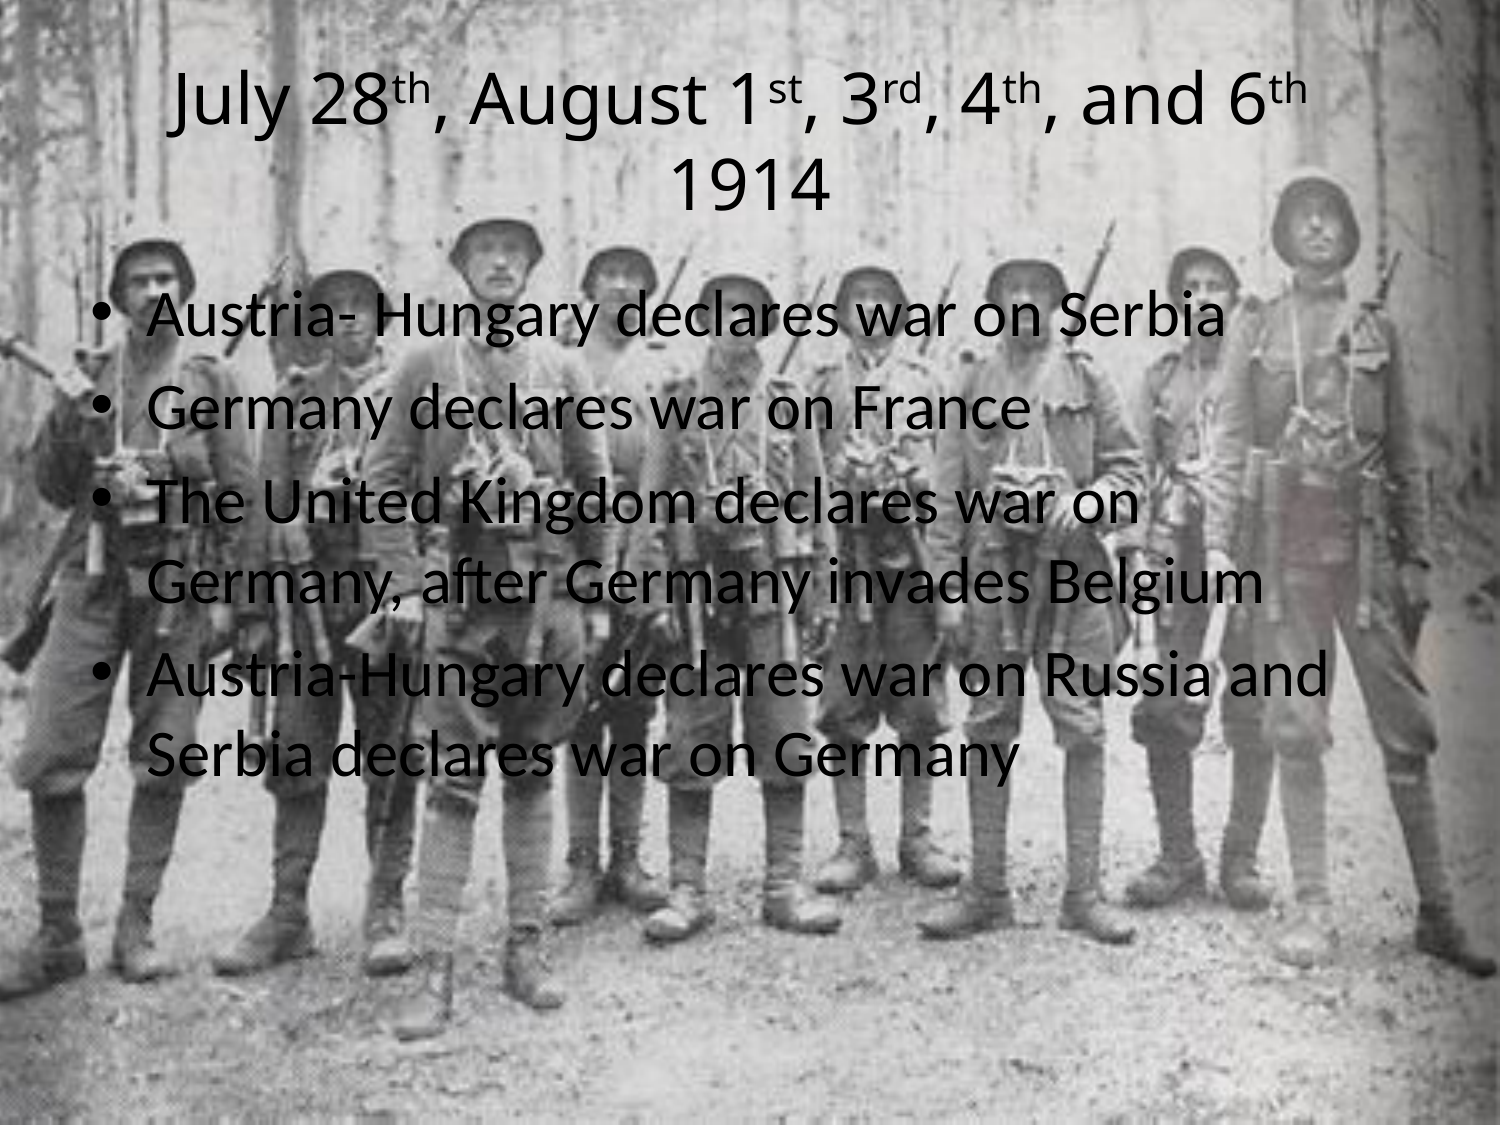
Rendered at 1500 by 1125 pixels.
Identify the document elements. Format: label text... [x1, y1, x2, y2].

list Austria- Hungary declares war on Serbia Germany declares war on France The United Kingdom declares war on Germany, after Germany invades Belgium Austria-Hungary declares war on Russia and Serbia declares war on Germany [75, 262, 1425, 1005]
title July 28th, August 1st, 3rd, 4th, and 6th 1914 [75, 45, 1425, 233]
picture [0, 0, 1500, 1125]
